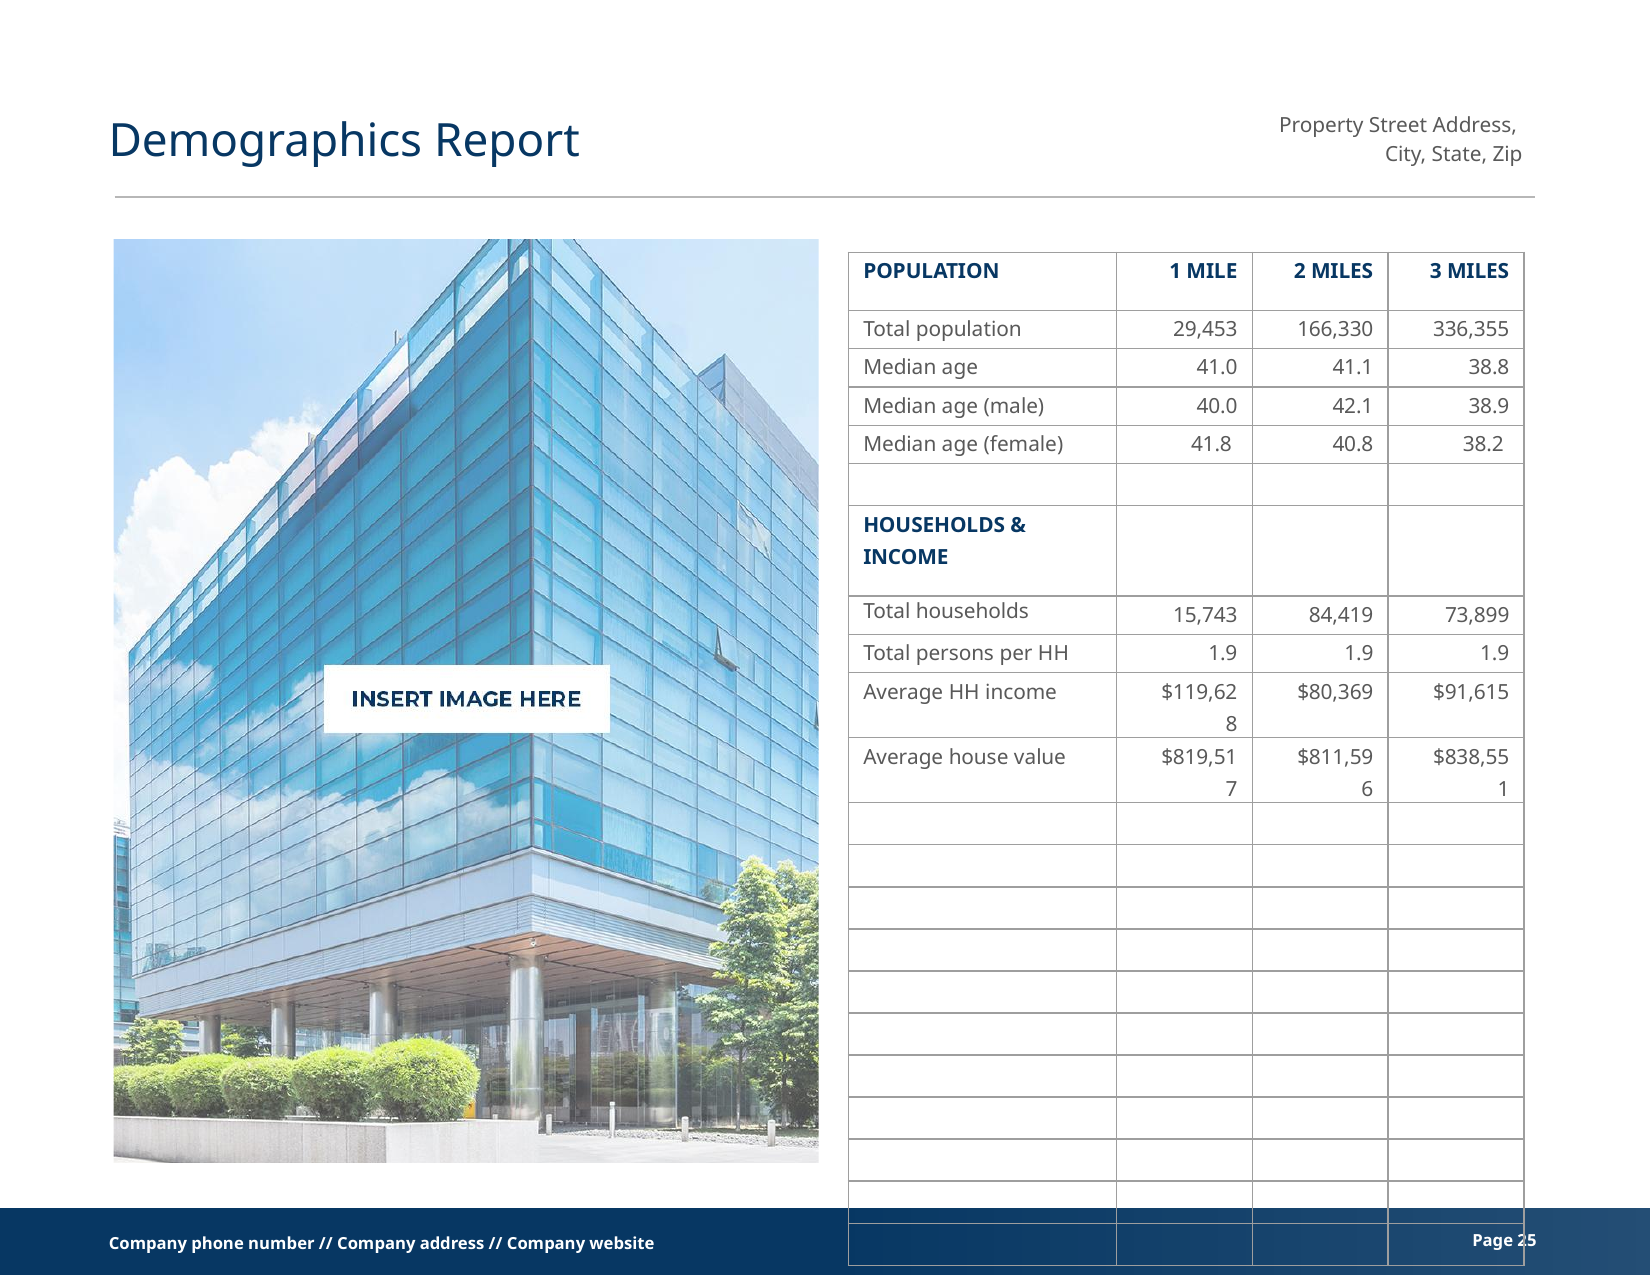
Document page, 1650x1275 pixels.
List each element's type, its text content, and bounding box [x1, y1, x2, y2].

table_cell [1117, 888, 1252, 928]
table_cell 41.8 [1117, 426, 1252, 463]
table_cell Total persons per HH [849, 635, 1116, 672]
table_cell 42.1 [1253, 388, 1387, 425]
table_cell Total households [849, 597, 1116, 634]
table_cell [849, 1140, 1116, 1180]
table_cell 38.8 [1389, 349, 1523, 386]
table_cell HOUSEHOLDS & INCOME [849, 506, 1116, 595]
table_cell [1389, 845, 1523, 886]
table_cell [1389, 888, 1523, 928]
table_cell [1117, 1014, 1252, 1054]
table_cell $811,596 [1253, 738, 1387, 802]
table_cell [1117, 803, 1252, 844]
table_cell [1253, 464, 1387, 505]
table_cell [1389, 1182, 1523, 1223]
table_cell [1253, 1182, 1387, 1223]
table_cell [849, 1098, 1116, 1138]
table_cell [849, 464, 1116, 505]
table_header 3 MILES [1389, 253, 1523, 310]
table_cell 38.2 [1389, 426, 1523, 463]
table_cell 29,453 [1117, 311, 1252, 348]
table_cell 41.0 [1117, 349, 1252, 386]
table_cell [1389, 1140, 1523, 1180]
table_cell [1389, 972, 1523, 1012]
table_cell $819,517 [1117, 738, 1252, 802]
table_cell [1253, 1098, 1387, 1138]
table_header POPULATION [849, 253, 1116, 310]
table_cell [849, 1014, 1116, 1054]
table_cell [1389, 464, 1523, 505]
table_cell [849, 1224, 1116, 1265]
table_cell [1117, 1182, 1252, 1223]
table_cell 1.9 [1389, 635, 1523, 672]
table_cell [1117, 972, 1252, 1012]
table_cell [1253, 1056, 1387, 1096]
table_cell Median age (female) [849, 426, 1116, 463]
table_cell 166,330 [1253, 311, 1387, 348]
table_cell 40.0 [1117, 388, 1252, 425]
table_cell [1253, 888, 1387, 928]
table_header 1 MILE [1117, 253, 1252, 310]
table_cell [1253, 930, 1387, 970]
table_cell [849, 1182, 1116, 1223]
table_cell [1117, 464, 1252, 505]
table_cell [1253, 1140, 1387, 1180]
table_cell [1253, 803, 1387, 844]
table_cell Average house value [849, 738, 1116, 802]
table_cell [1389, 506, 1523, 595]
table_cell 41.1 [1253, 349, 1387, 386]
table_cell [1253, 845, 1387, 886]
table_cell [1389, 1056, 1523, 1096]
table_cell [1253, 506, 1387, 595]
table_cell 15,743 [1117, 597, 1252, 634]
table_cell Total population [849, 311, 1116, 348]
subtitle Demographics Report [90, 83, 1598, 178]
table_cell [1117, 1056, 1252, 1096]
table_cell 336,355 [1389, 311, 1523, 348]
table_cell [849, 803, 1116, 844]
table_cell [1117, 930, 1252, 970]
table_cell [1389, 803, 1523, 844]
table_cell Average HH income [849, 673, 1116, 737]
table_cell [849, 930, 1116, 970]
table_cell [1253, 1014, 1387, 1054]
table_cell [849, 845, 1116, 886]
table_cell $91,615 [1389, 673, 1523, 737]
table_cell [1389, 1224, 1523, 1265]
table_cell $119,628 [1117, 673, 1252, 737]
table_cell [1117, 506, 1252, 595]
table_cell 40.8 [1253, 426, 1387, 463]
table_cell [1117, 1224, 1252, 1265]
table_cell 1.9 [1117, 635, 1252, 672]
slide_number Page ‹#› [1143, 1208, 1556, 1275]
table_cell 84,419 [1253, 597, 1387, 634]
table_cell [1389, 1098, 1523, 1138]
table_header 2 MILES [1253, 253, 1387, 310]
table_cell [1117, 1140, 1252, 1180]
table_cell [849, 1056, 1116, 1096]
table_cell [849, 888, 1116, 928]
table_cell 1.9 [1253, 635, 1387, 672]
picture [113, 239, 819, 1163]
table_cell [849, 972, 1116, 1012]
table_cell [1389, 1014, 1523, 1054]
table_cell $838,551 [1389, 738, 1523, 802]
table_cell Median age [849, 349, 1116, 386]
table_cell $80,369 [1253, 673, 1387, 737]
table_cell [1117, 1098, 1252, 1138]
table_cell [1389, 930, 1523, 970]
table_cell 73,899 [1389, 597, 1523, 634]
table_cell [1117, 845, 1252, 886]
table_cell [1253, 972, 1387, 1012]
table_cell 38.9 [1389, 388, 1523, 425]
table_cell Median age (male) [849, 388, 1116, 425]
table_cell [1253, 1224, 1387, 1265]
